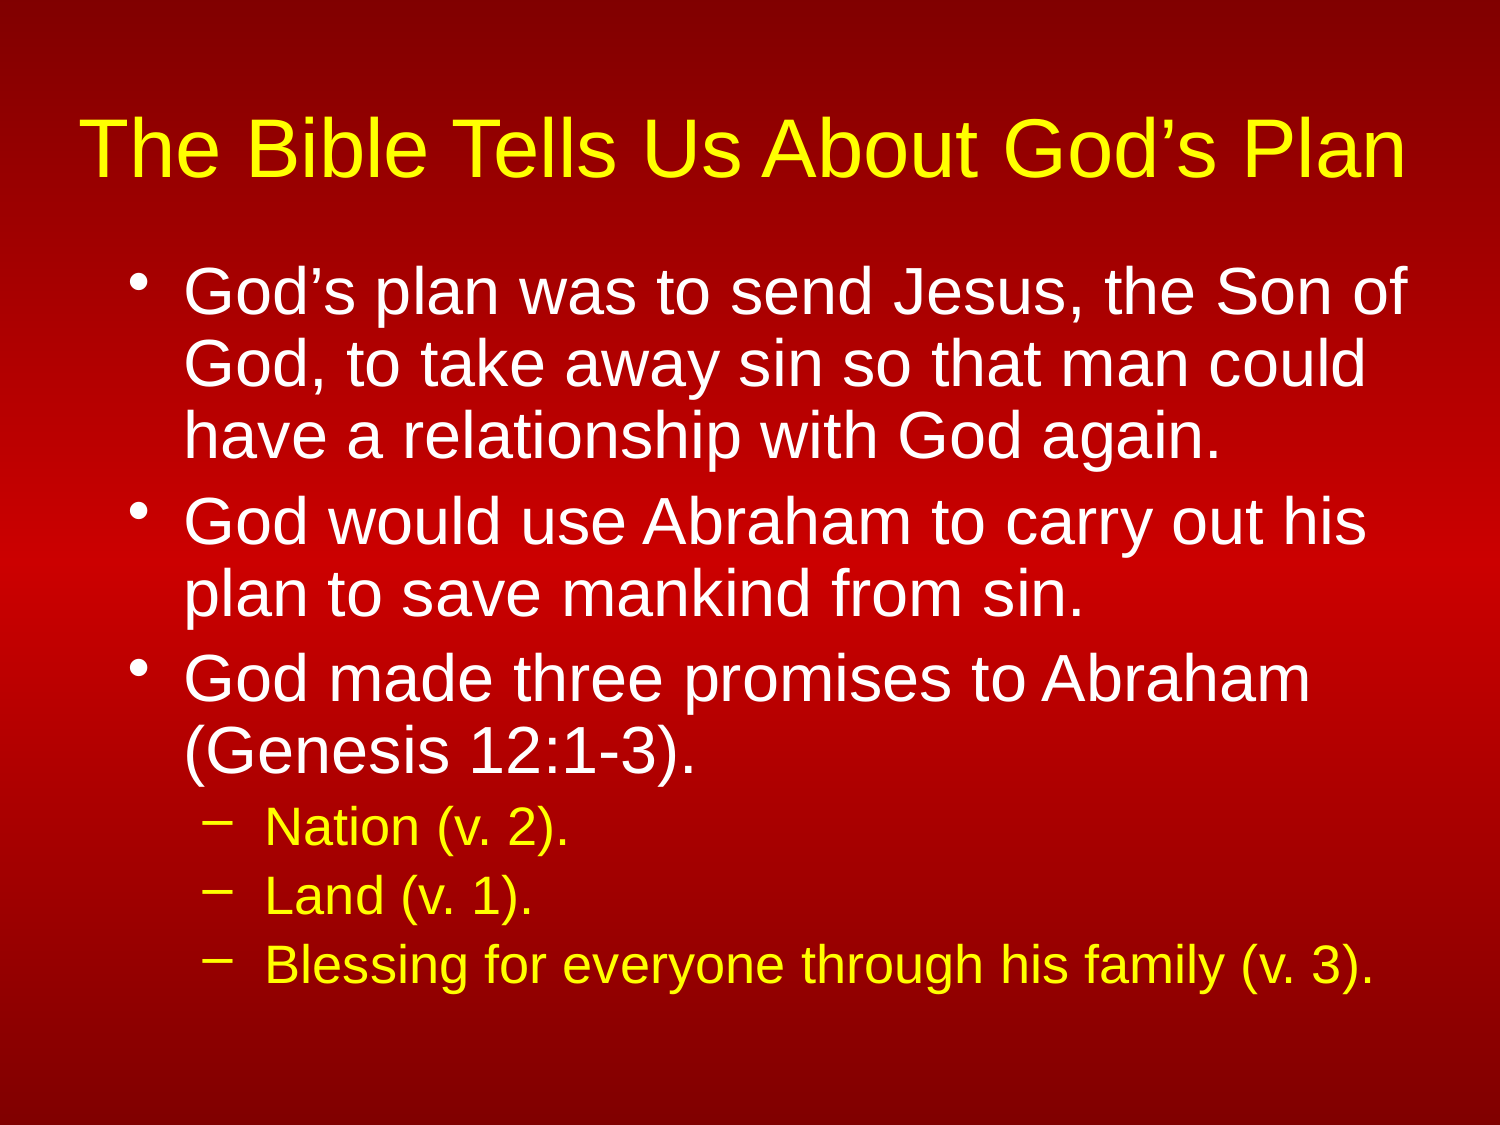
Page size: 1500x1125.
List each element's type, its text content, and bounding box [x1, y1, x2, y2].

list God’s plan was to send Jesus, the Son of God, to take away sin so that man could have a relationship with God again. God would use Abraham to carry out his plan to save mankind from sin. God made three promises to Abraham (Genesis 12:1-3). Nation (v. 2). Land (v. 1). Blessing for everyone through his family (v. 3). [112, 249, 1438, 1088]
title The Bible Tells Us About God’s Plan [50, 50, 1438, 238]
